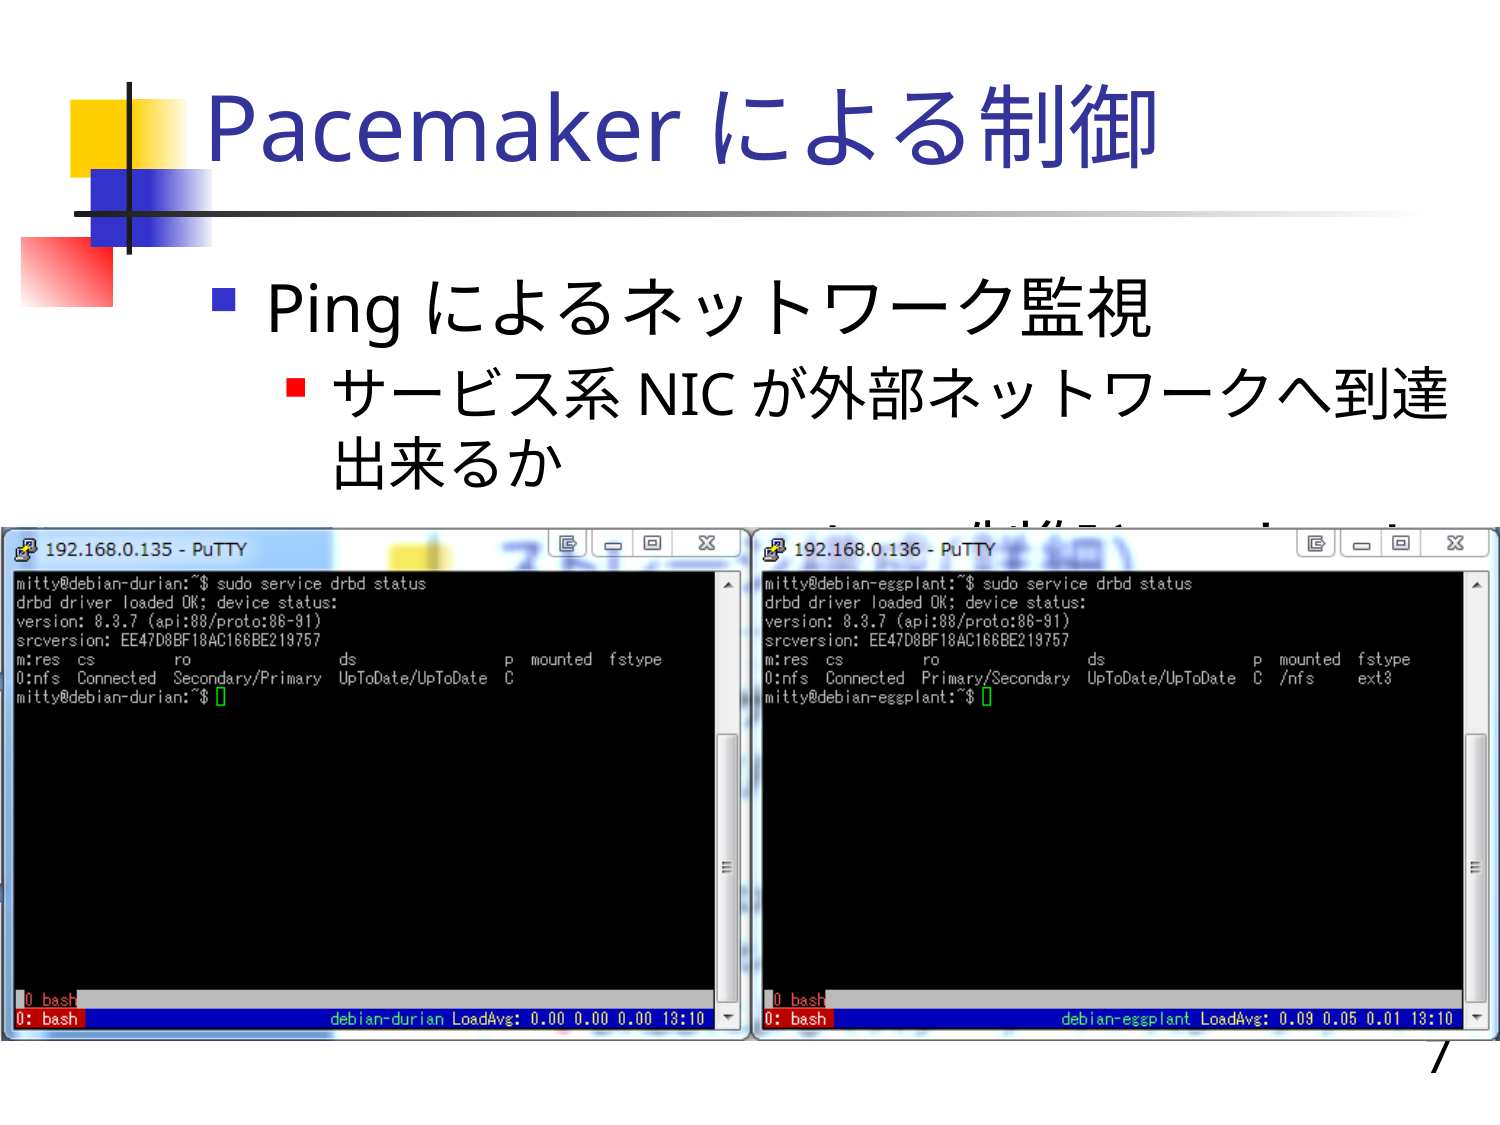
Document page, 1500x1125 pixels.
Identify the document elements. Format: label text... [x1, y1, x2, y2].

title Pacemakerによる制御 [188, 34, 1468, 188]
picture [0, 526, 1500, 1041]
list Pingによるネットワーク監視 サービス系NICが外部ネットワークへ到達出来るか DRBDのmaster/slave制御とマウント Primaryノードにおいてのみファイルシステムをマウント出来る DRBDマスターになっている側でNFSサーバを起動する 同時に両方が立ち上がると不整合 [193, 257, 1470, 525]
slide_number 7 [1154, 1049, 1468, 1100]
